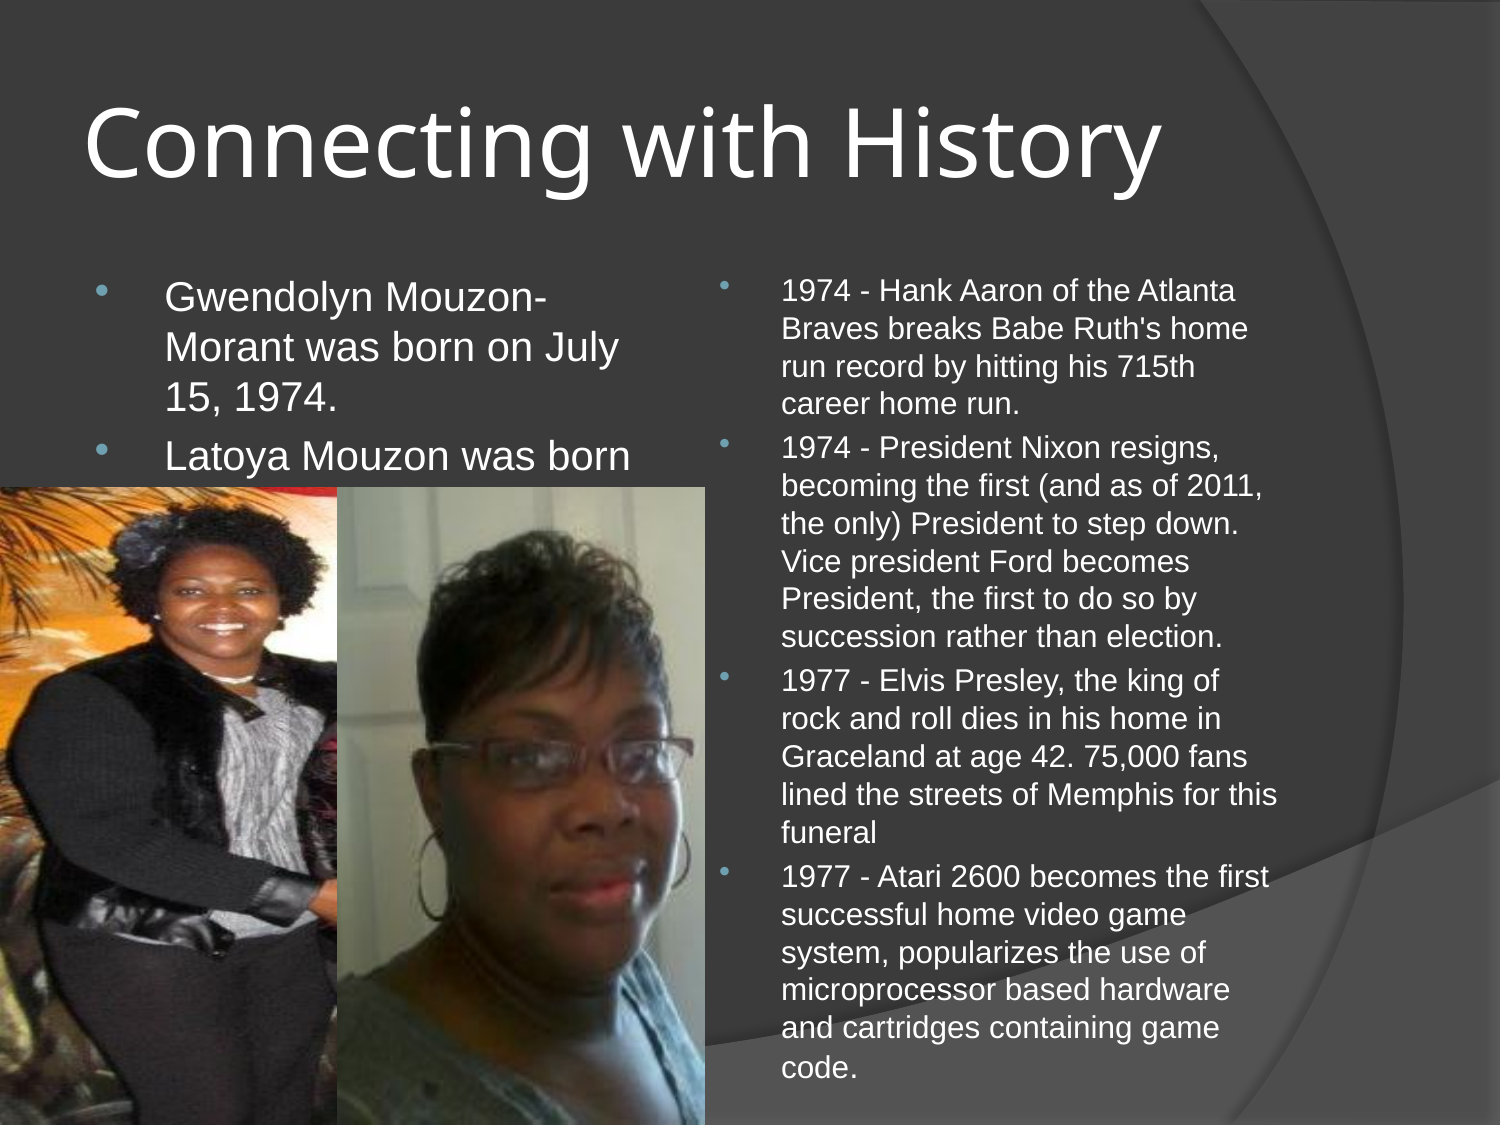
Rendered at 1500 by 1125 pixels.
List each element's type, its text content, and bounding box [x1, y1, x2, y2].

list Gwendolyn Mouzon-Morant was born on July 15, 1974. Latoya Mouzon was born on October 29, 1977. [75, 262, 675, 478]
picture [337, 487, 705, 1125]
list 1974 - Hank Aaron of the Atlanta Braves breaks Babe Ruth's home run record by hitting his 715th career home run. 1974 - President Nixon resigns, becoming the first (and as of 2011, the only) President to step down. Vice president Ford becomes President, the first to do so by succession rather than election. 1977 - Elvis Presley, the king of rock and roll dies in his home in Graceland at age 42. 75,000 fans lined the streets of Memphis for this funeral 1977 - Atari 2600 becomes the first successful home video game system, popularizes the use of microprocessor based hardware and cartridges containing game code. [699, 262, 1300, 1100]
picture [0, 487, 330, 1125]
title Connecting with History [75, 45, 1300, 233]
